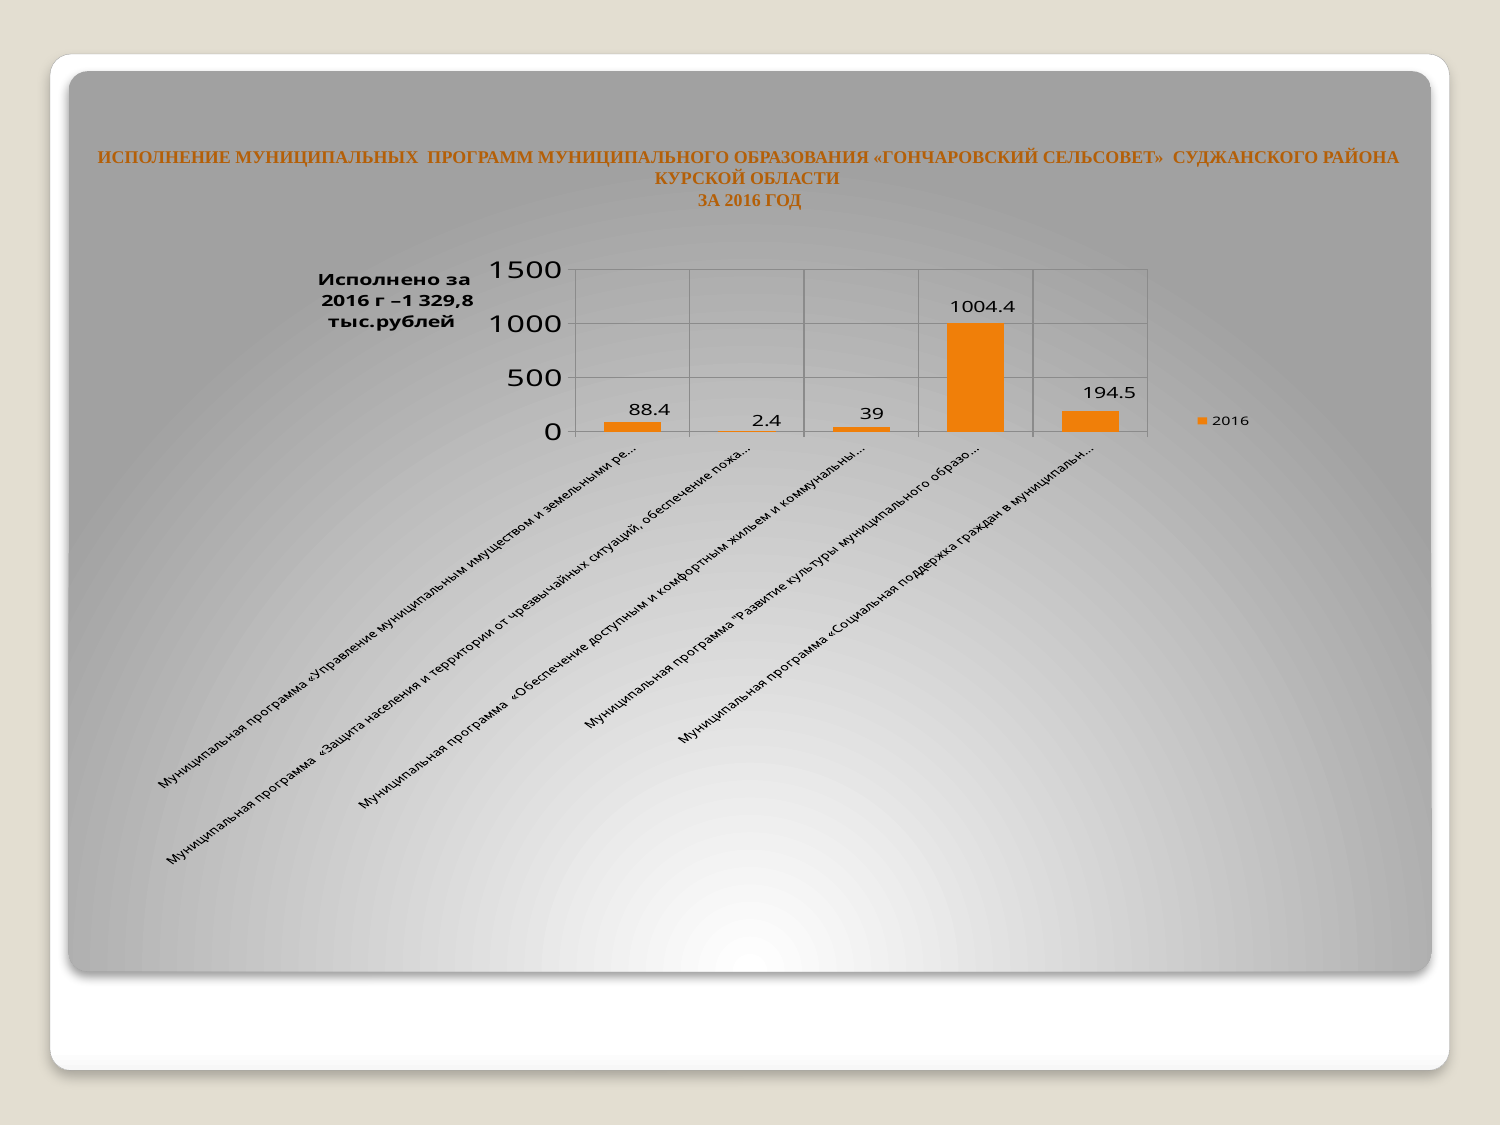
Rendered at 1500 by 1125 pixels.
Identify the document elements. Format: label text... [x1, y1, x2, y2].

chart [1429, 105, 1459, 1102]
title Исполнение муниципальных программ муниципального образования «Гончаровский сельсовет» суджанского района курской области за 2016 год [75, 93, 1425, 235]
chart [152, 222, 1266, 868]
